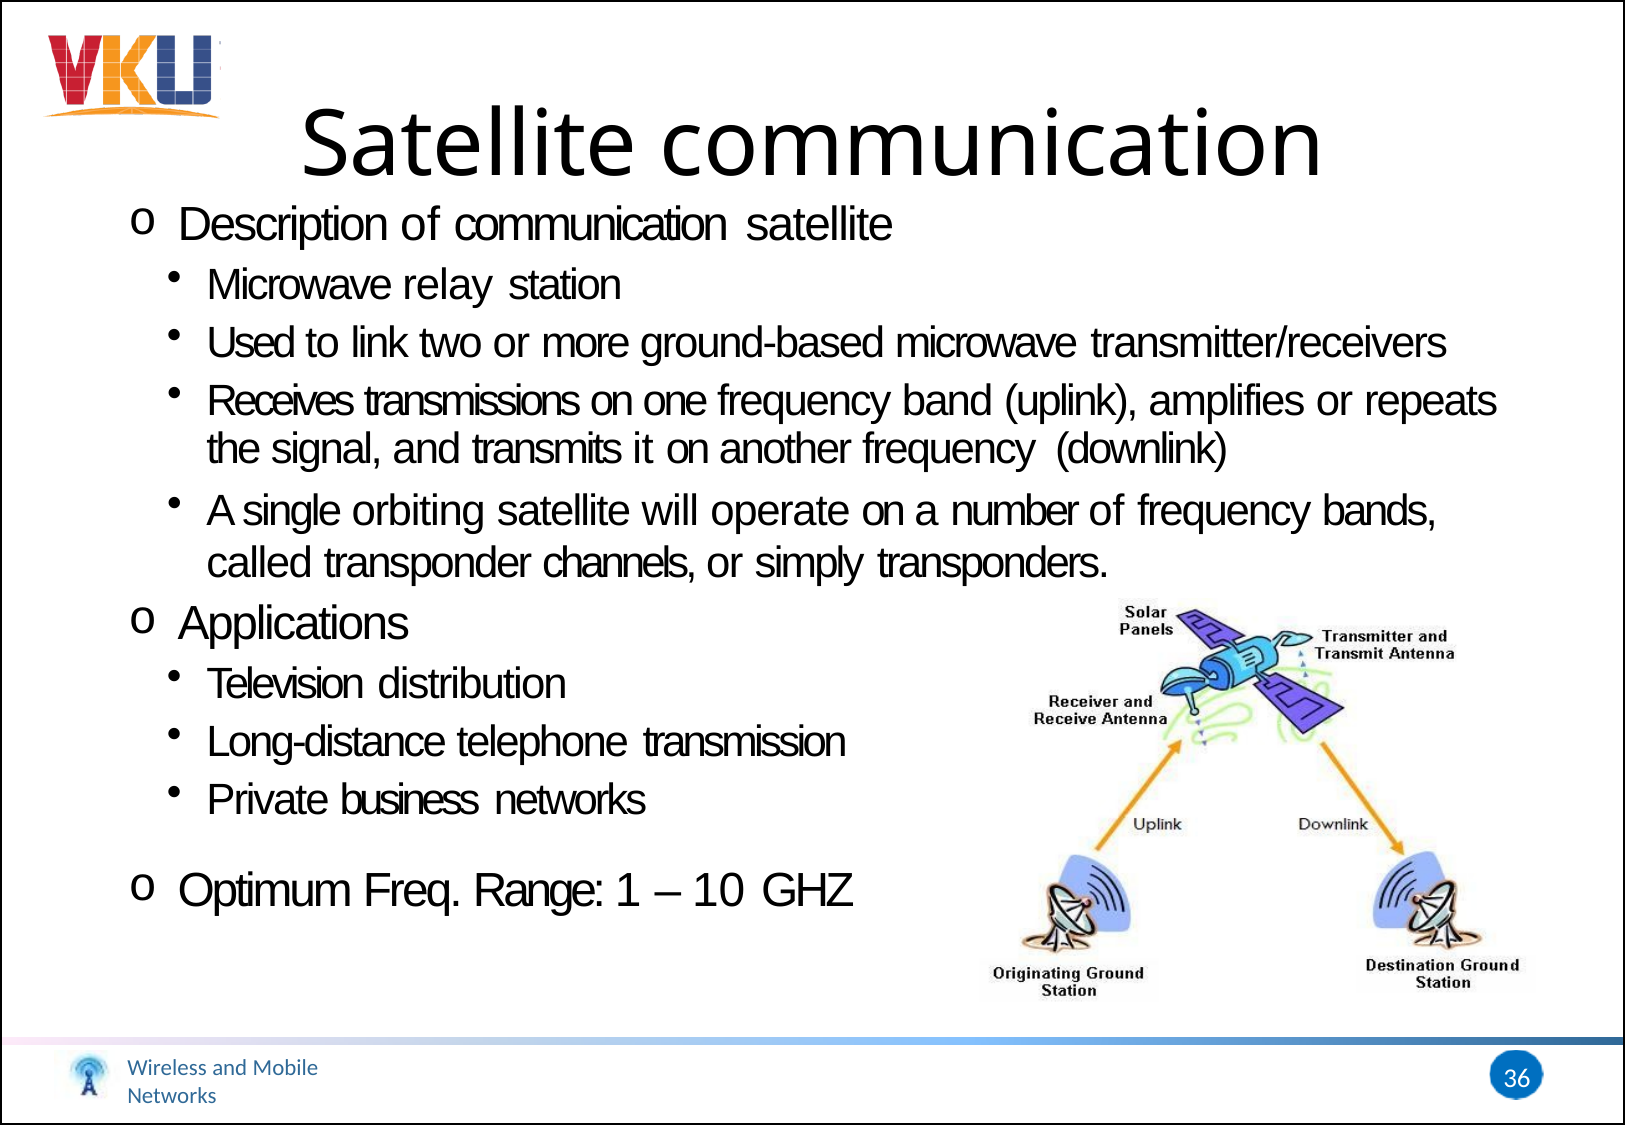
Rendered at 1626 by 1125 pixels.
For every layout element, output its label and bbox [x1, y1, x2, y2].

text_box [0, 0, 1625, 1125]
